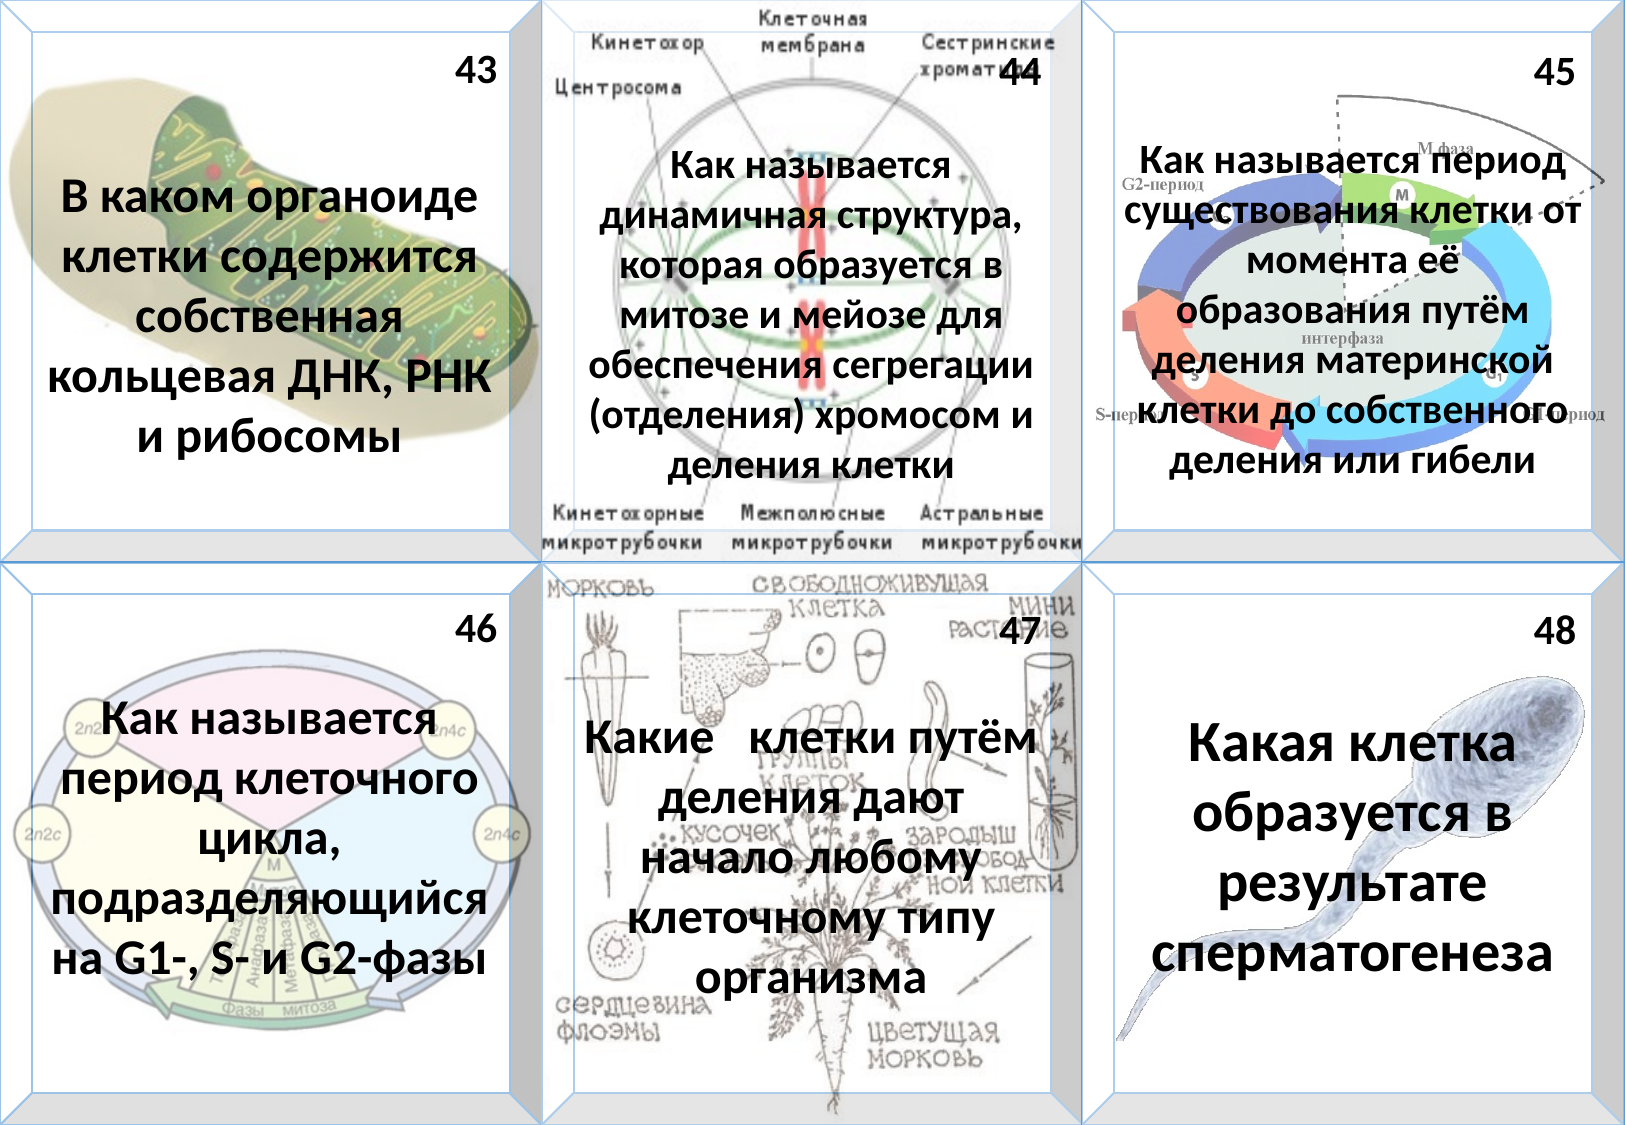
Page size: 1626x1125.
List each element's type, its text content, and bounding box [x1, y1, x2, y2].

text_box [0, 562, 540, 1125]
text_box 46 [439, 591, 514, 658]
text_box Какая клетка образуется в результате сперматогенеза [1108, 696, 1597, 991]
text_box [0, 0, 541, 561]
text_box Как называется период существования клетки от момента её образования путём деления материнской клетки до собственного деления или гибели [1108, 124, 1597, 490]
text_box 45 [1517, 34, 1593, 102]
text_box В каком органоиде клетки содержится собственная кольцевая ДНК, РНК и рибосомы [25, 155, 514, 471]
text_box [540, 561, 1081, 1125]
text_box Какие клетки путём деления дают начало любому клеточному типу организма [567, 695, 1056, 1011]
text_box [1081, 562, 1625, 1125]
text_box 48 [1517, 593, 1593, 661]
text_box 44 [983, 34, 1058, 102]
text_box [541, 0, 1081, 561]
text_box 47 [983, 593, 1058, 661]
text_box 43 [439, 31, 514, 99]
text_box [1081, 0, 1625, 561]
text_box Как называется период клеточного цикла, подразделяющийся на G1-, S- и G2-фазы [25, 677, 514, 993]
text_box Как называется динамичная структура, которая образуется в митозе и мейозе для обеспечения сегрегации (отделения) хромосом и деления клетки [567, 129, 1056, 495]
